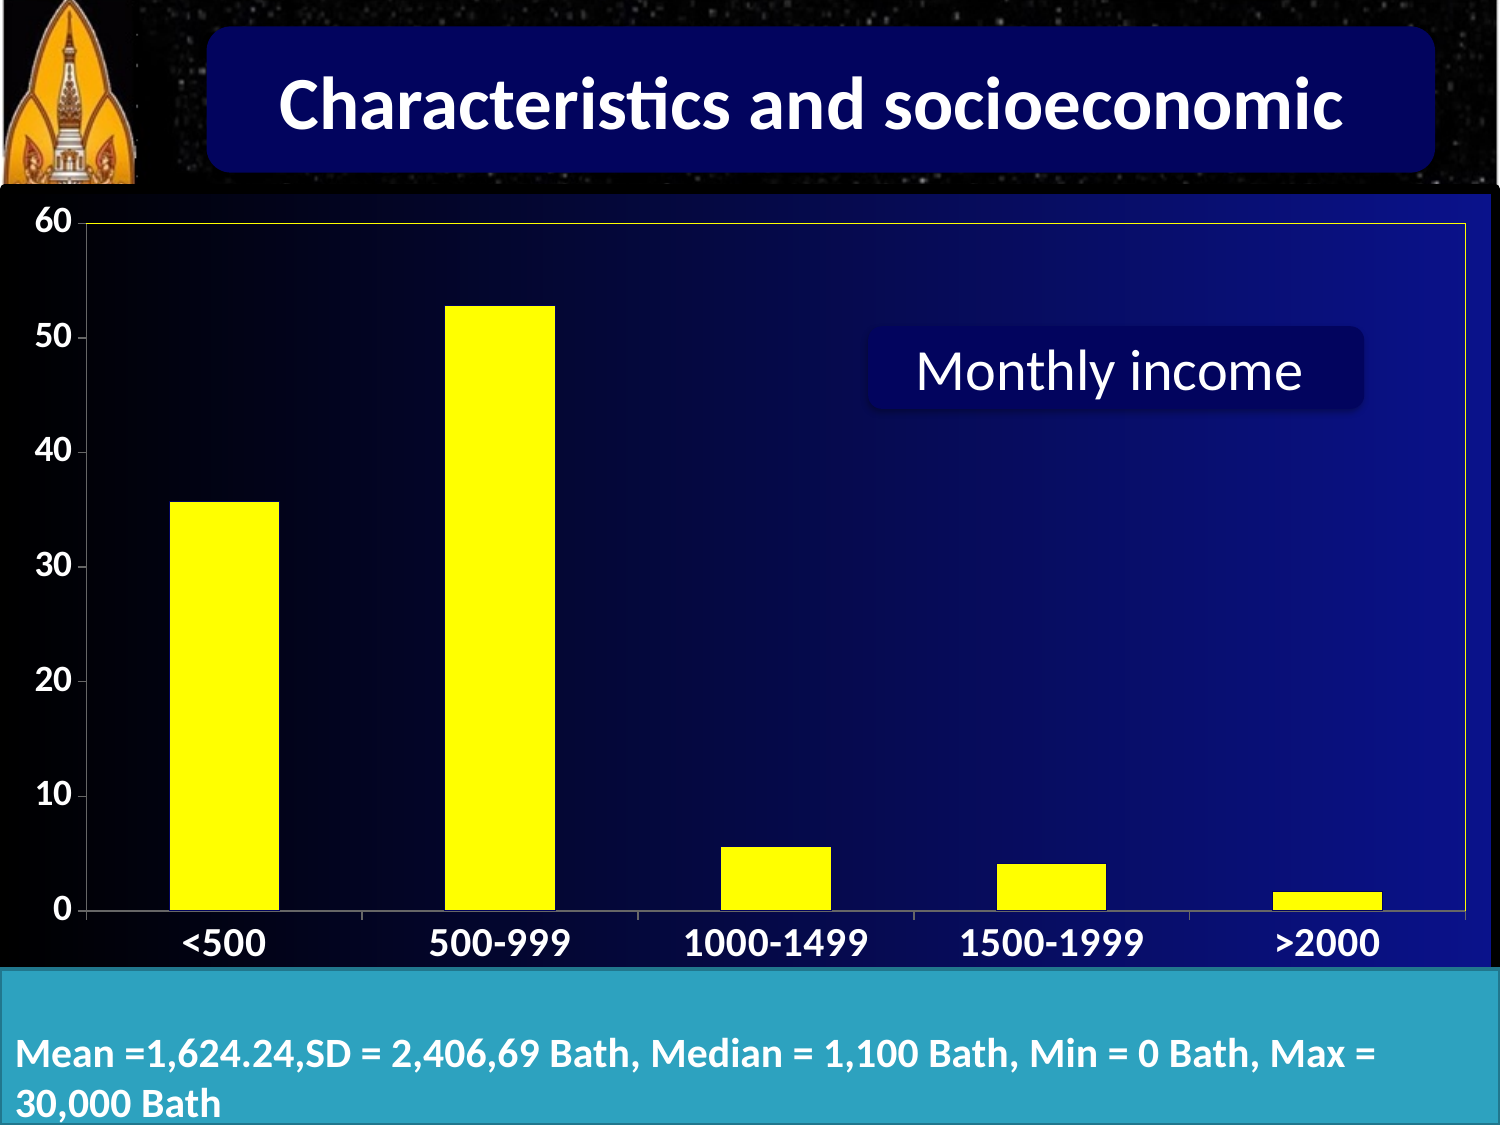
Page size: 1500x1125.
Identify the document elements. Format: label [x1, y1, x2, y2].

picture [0, 996, 1500, 1125]
chart [0, 184, 1500, 988]
picture [0, 0, 1500, 184]
